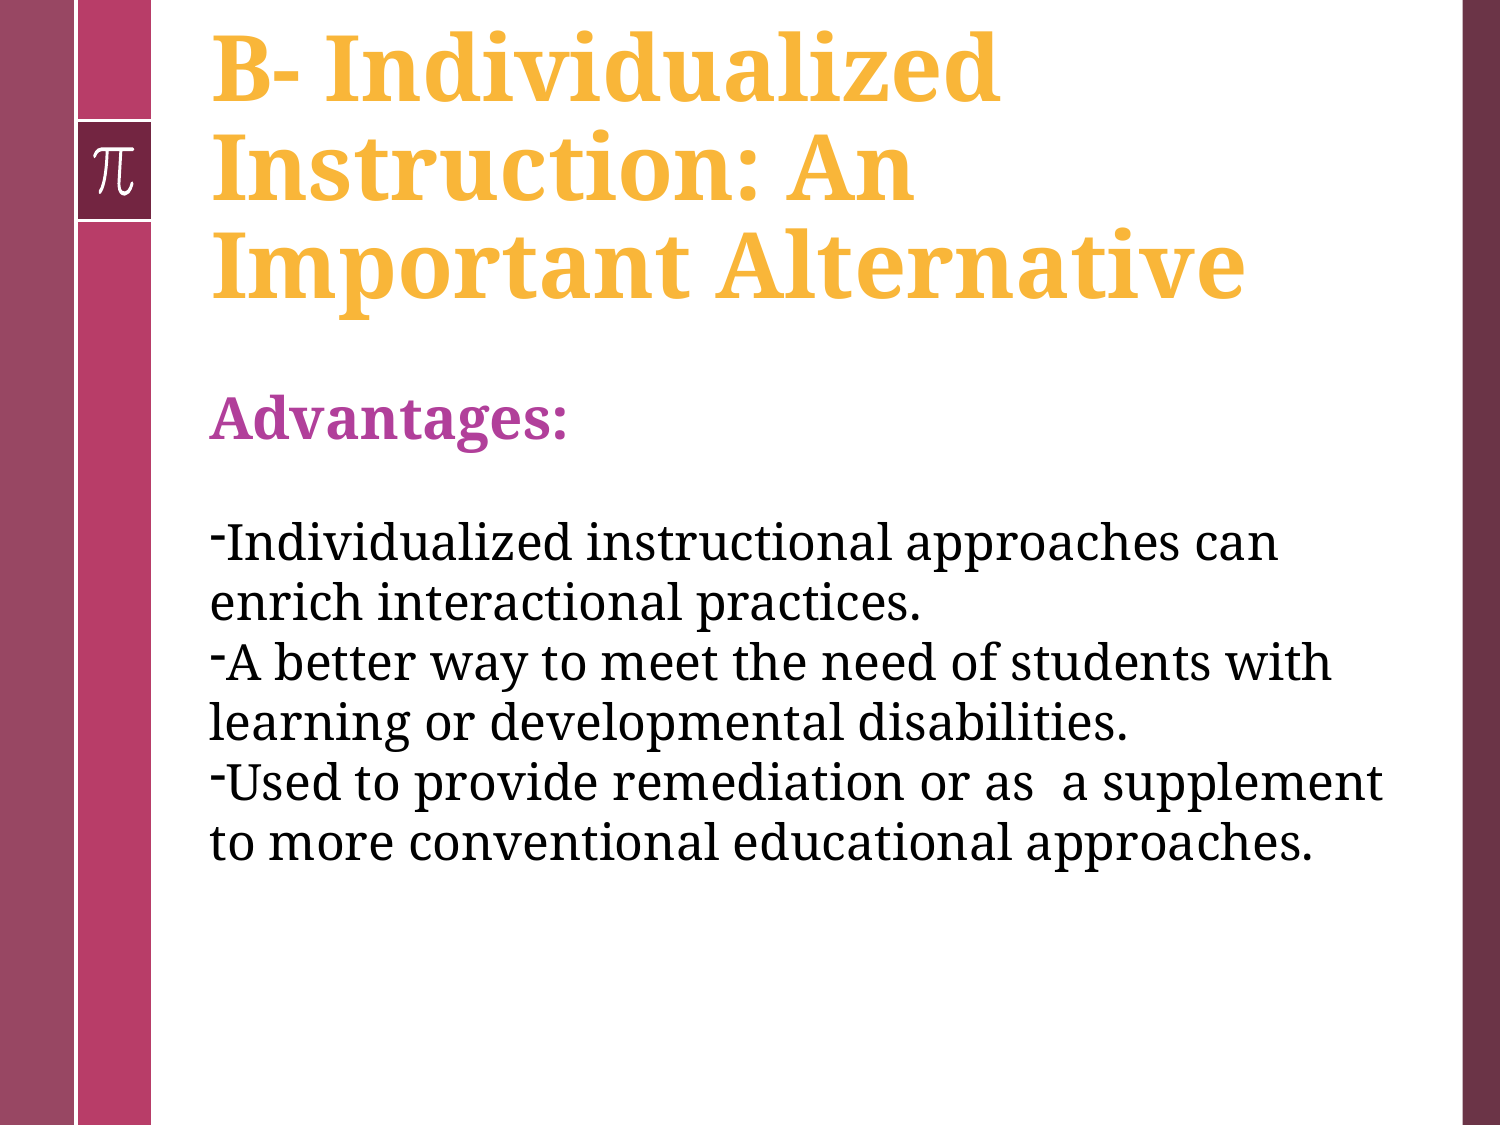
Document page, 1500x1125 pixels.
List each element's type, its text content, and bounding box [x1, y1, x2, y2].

text_box Advantages: Individualized instructional approaches can enrich interactional practices. A better way to meet the need of students with learning or developmental disabilities. Used to provide remediation or as a supplement to more conventional educational approaches. [194, 373, 1412, 879]
title B- Individualized Instruction: An Important Alternative [196, 29, 1400, 327]
